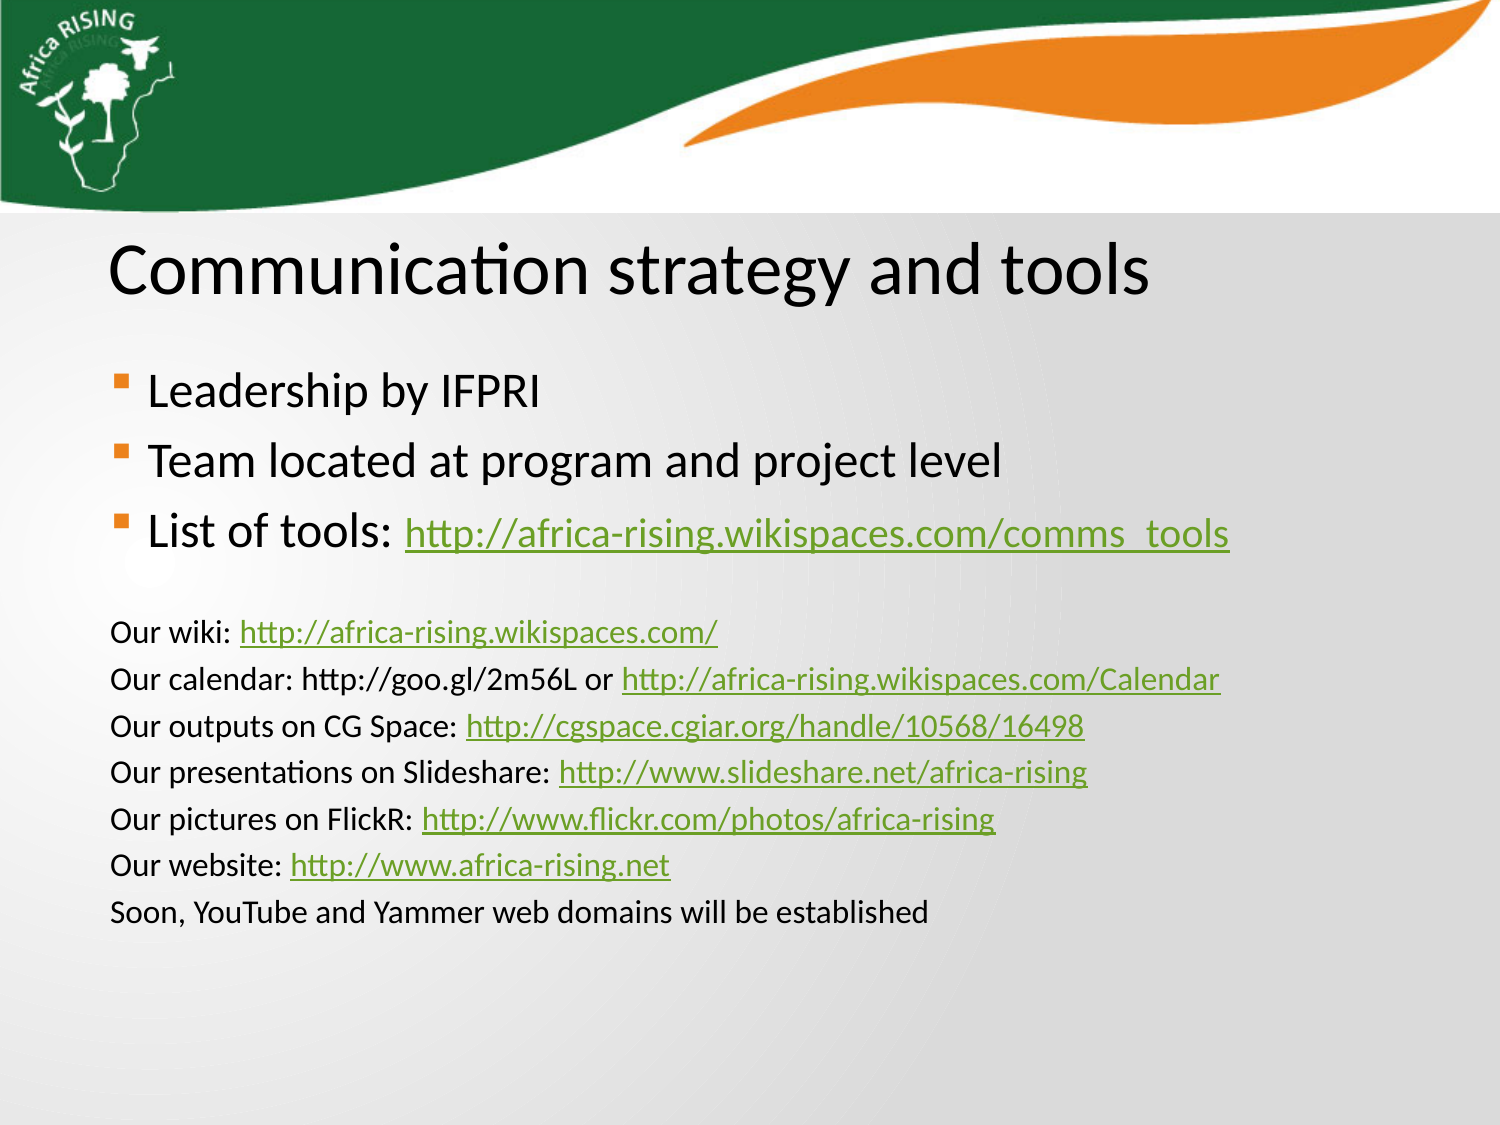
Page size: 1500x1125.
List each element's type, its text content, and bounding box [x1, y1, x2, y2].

list Communication strategy and tools [75, 212, 1325, 400]
picture [0, 0, 1500, 213]
list Leadership by IFPRI Team located at program and project level List of tools: http://africa-rising.wikispaces.com/comms_tools Our wiki: http://africa-rising.wikispaces.com/ Our calendar: http://goo.gl/2m56L or http://africa-rising.wikispaces.com/Calendar Our outputs on CG Space: http://cgspace.cgiar.org/handle/10568/16498 Our presentations on Slideshare: http://www.slideshare.net/africa-rising Our pictures on FlickR: http://www.flickr.com/photos/africa-rising Our website: http://www.africa-rising.net Soon, YouTube and Yammer web domains will be established [76, 349, 1352, 1013]
